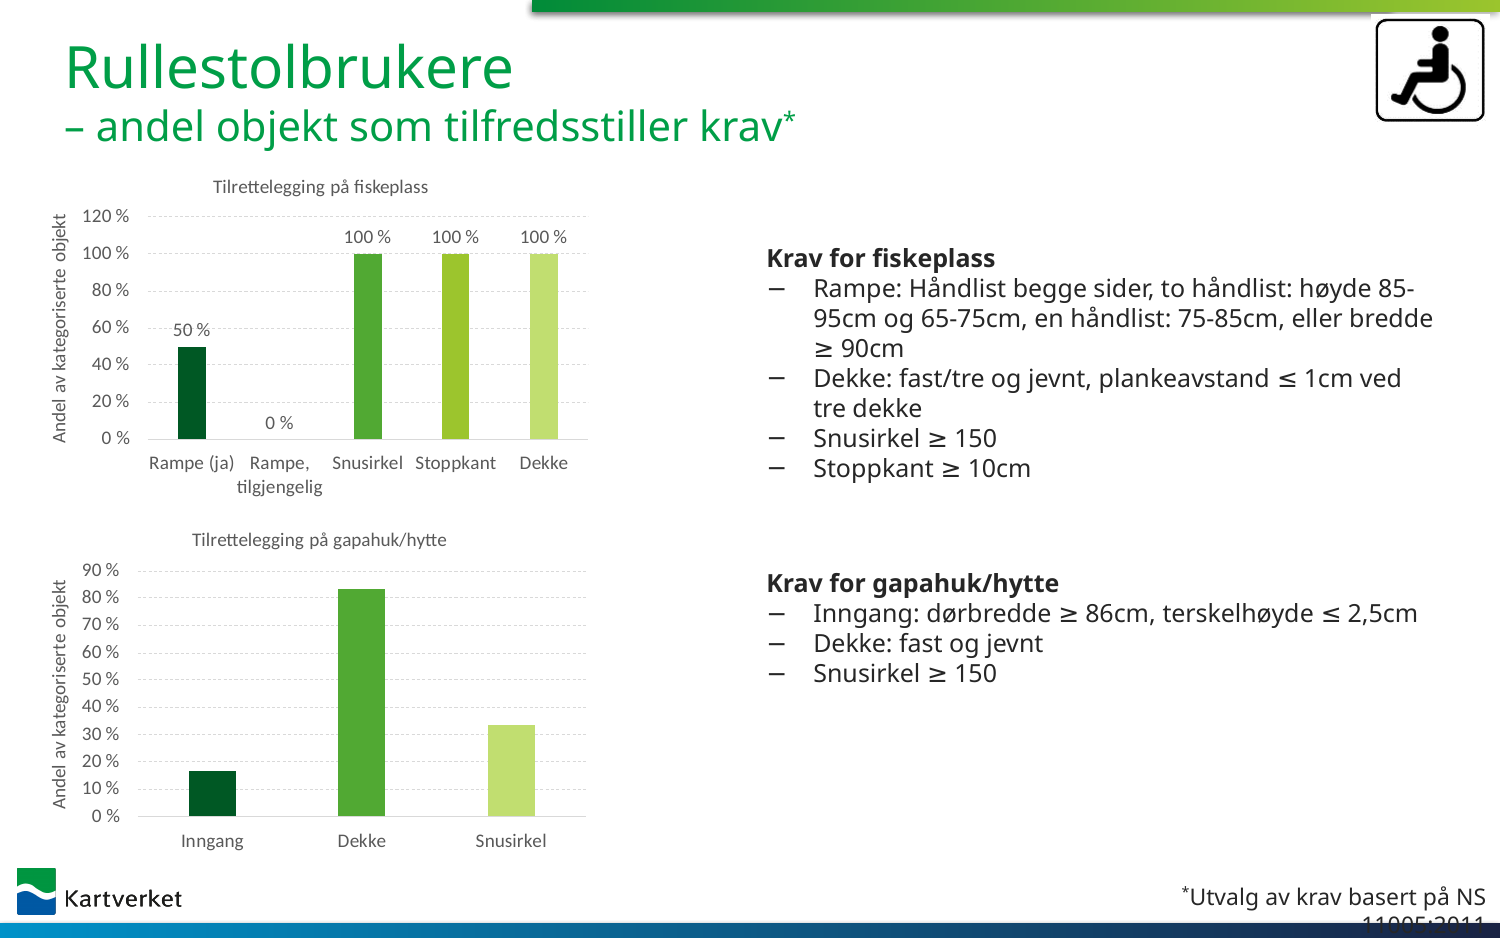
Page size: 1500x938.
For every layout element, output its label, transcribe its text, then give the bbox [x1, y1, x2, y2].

picture [1371, 13, 1491, 127]
picture [41, 166, 599, 505]
text_box Rullestolbrukere – andel objekt som tilfredsstiller krav* [49, 29, 1431, 158]
text_box Krav for fiskeplass Rampe: Håndlist begge sider, to håndlist: høyde 85-95cm og 65-75cm, en håndlist: 75-85cm, eller bredde ≥ 90cm Dekke: fast/tre og jevnt, plankeavstand ≤ 1cm ved tre dekke Snusirkel ≥ 150 Stoppkant ≥ 10cm [751, 235, 1452, 490]
text_box *Utvalg av krav basert på NS 11005:2011 [1068, 873, 1500, 938]
text_box Krav for gapahuk/hytte Inngang: dørbredde ≥ 86cm, terskelhøyde ≤ 2,5cm Dekke: fast og jevnt Snusirkel ≥ 150 [751, 560, 1452, 695]
picture [41, 520, 597, 859]
